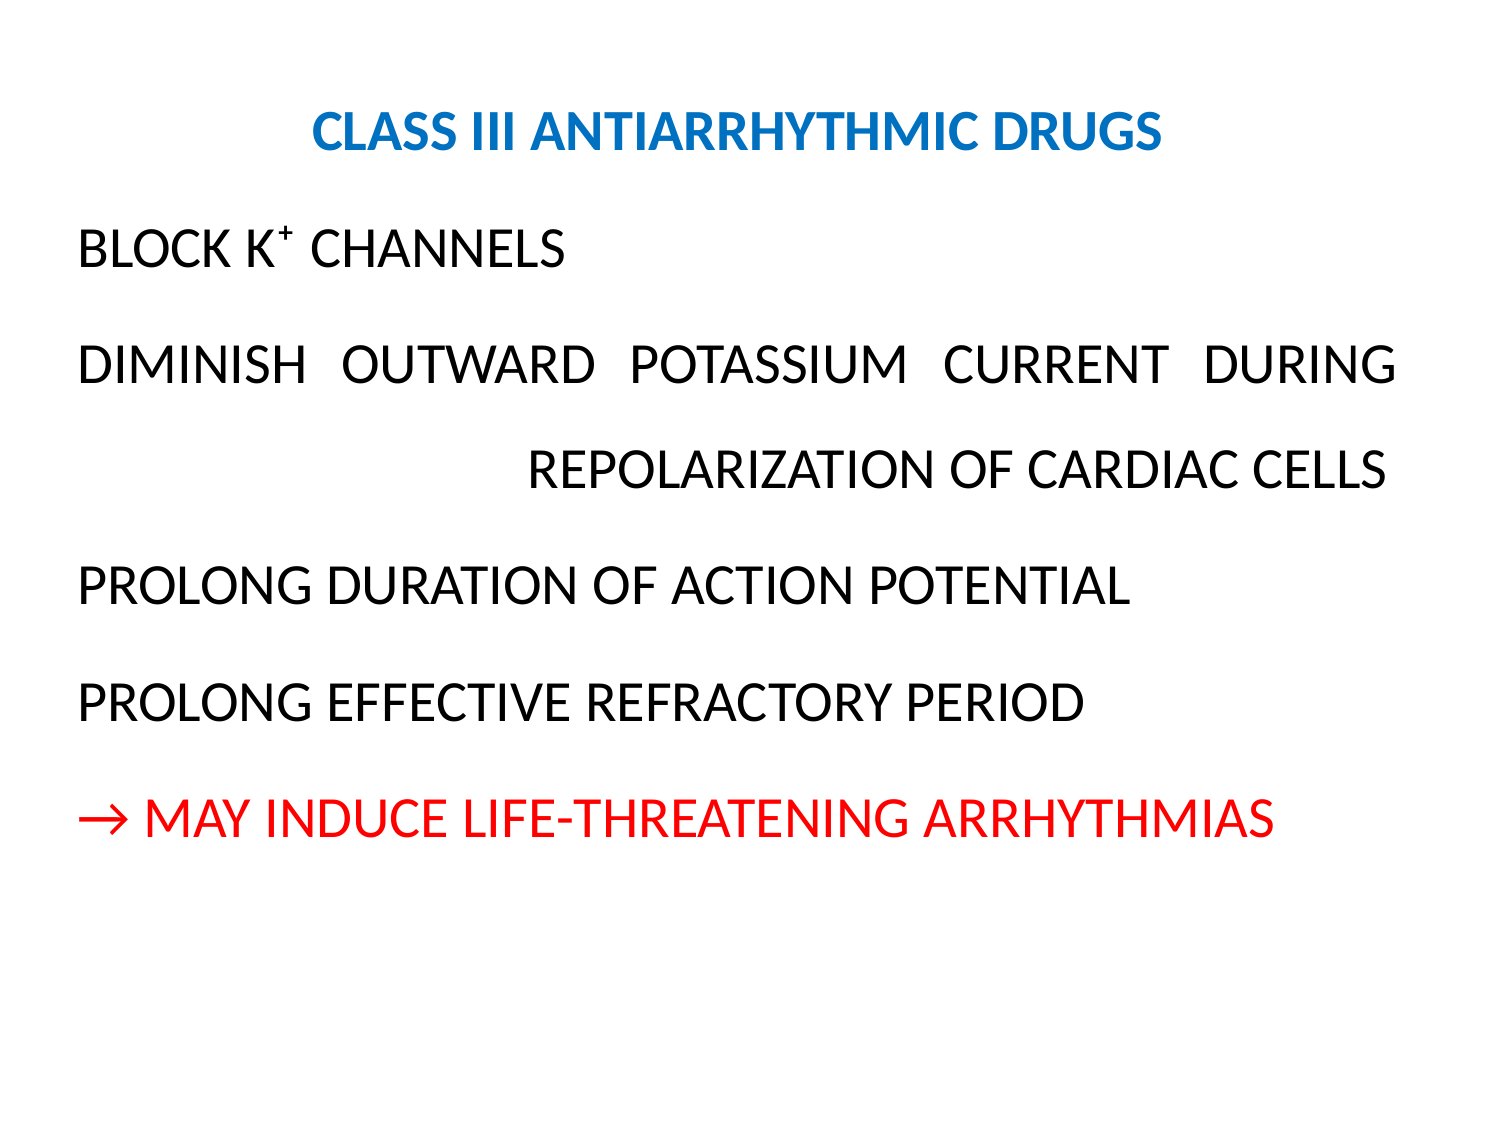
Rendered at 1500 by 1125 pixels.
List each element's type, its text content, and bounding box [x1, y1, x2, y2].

list CLASS III ANTIARRHYTHMIC DRUGS BLOCK K⁺ CHANNELS DIMINISH OUTWARD POTASSIUM CURRENT DURING REPOLARIZATION OF CARDIAC CELLS PROLONG DURATION OF ACTION POTENTIAL PROLONG EFFECTIVE REFRACTORY PERIOD → MAY INDUCE LIFE-THREATENING ARRHYTHMIAS [62, 50, 1413, 1063]
